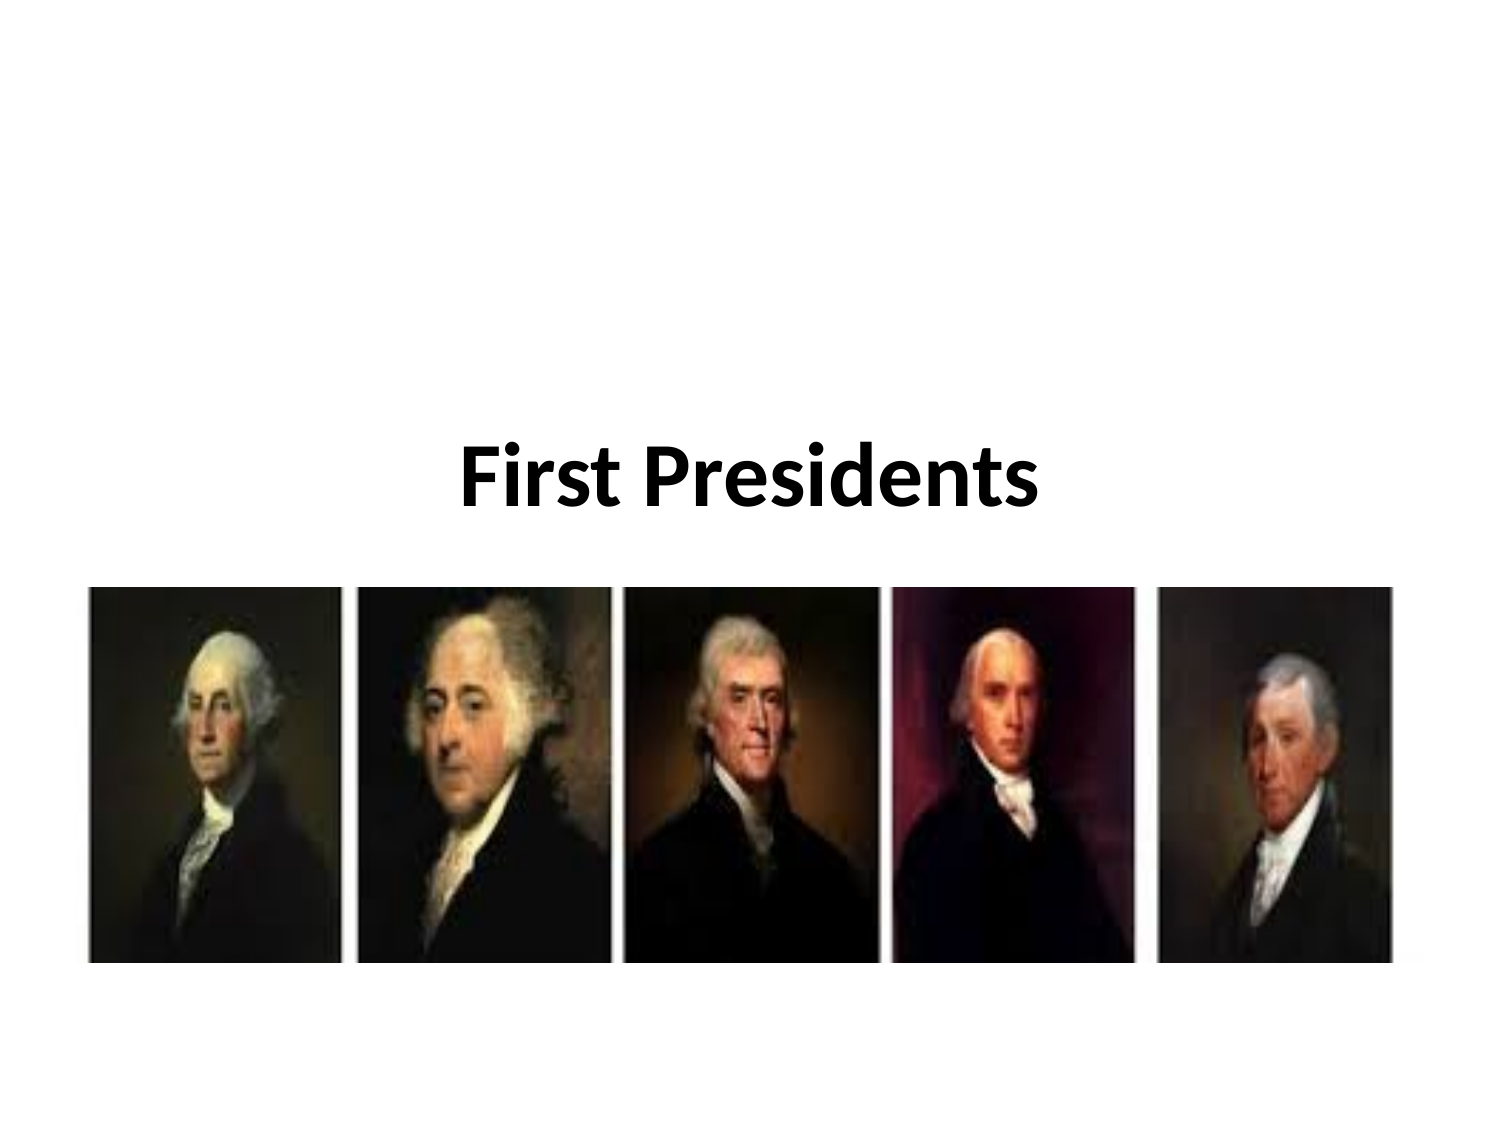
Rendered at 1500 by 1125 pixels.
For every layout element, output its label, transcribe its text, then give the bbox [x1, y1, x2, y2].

picture [74, 587, 1426, 963]
title First Presidents [112, 349, 1388, 585]
